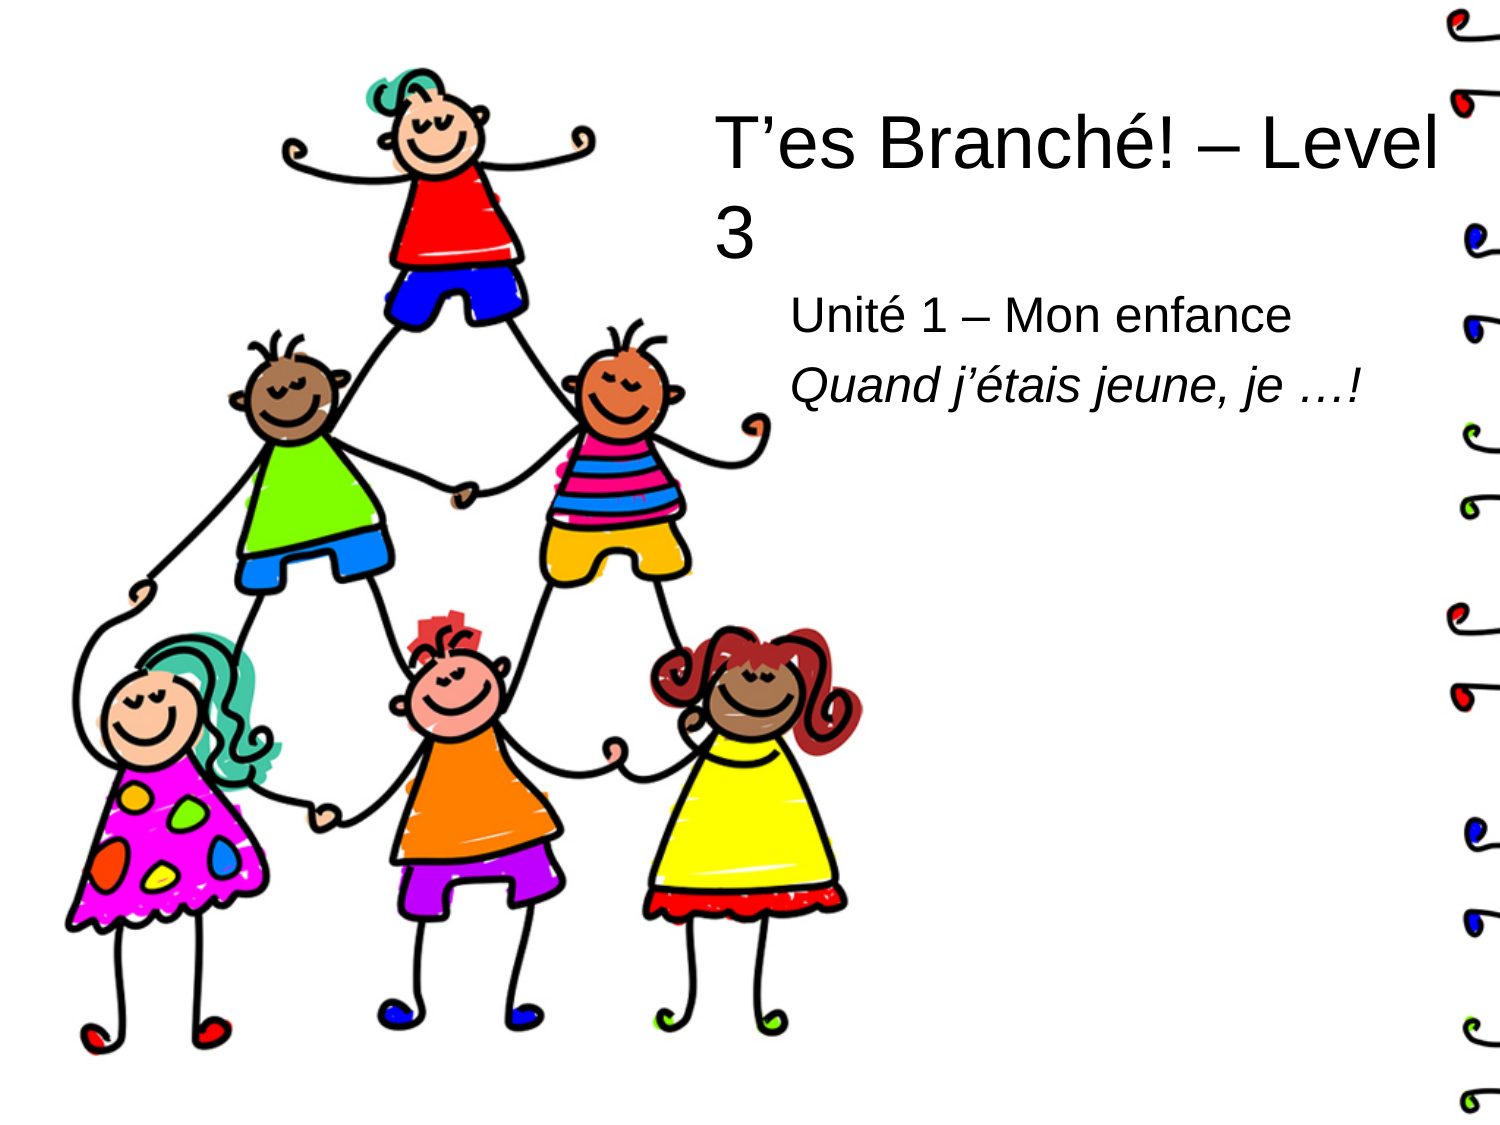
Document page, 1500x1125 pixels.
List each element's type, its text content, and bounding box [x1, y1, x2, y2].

picture [0, 0, 1500, 1125]
subtitle Unité 1 – Mon enfance Quand j’étais jeune, je …! [774, 274, 1438, 497]
title T’es Branché! – Level 3 [699, 28, 1463, 338]
